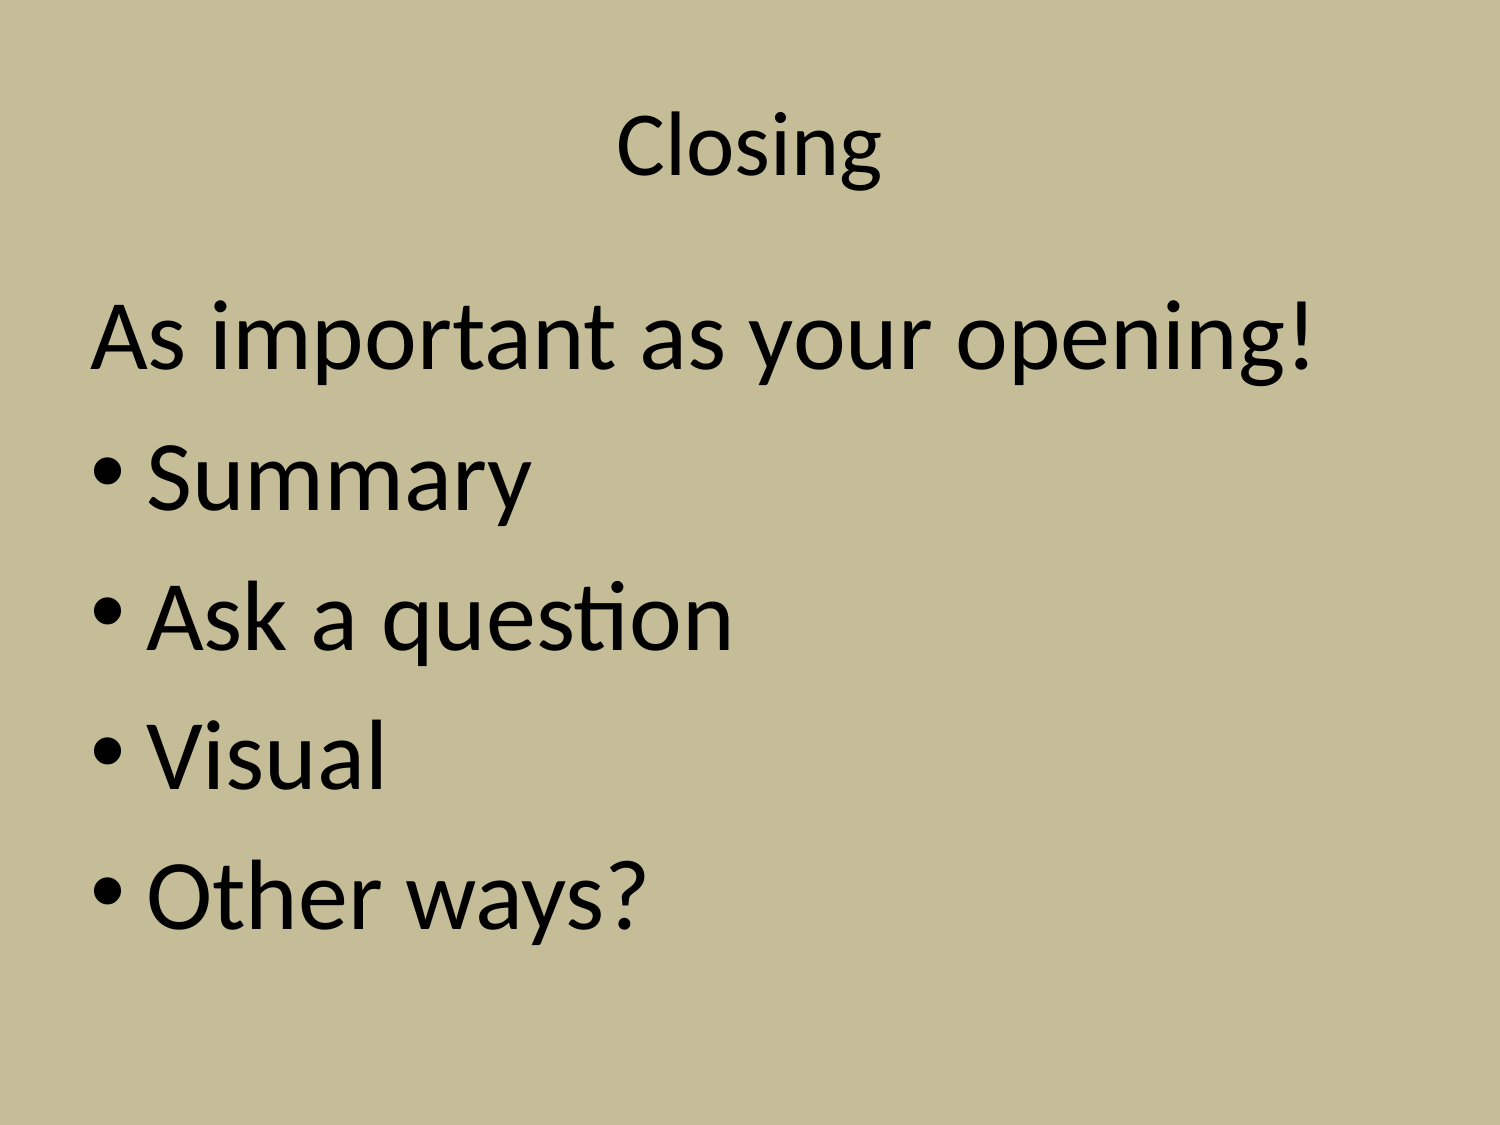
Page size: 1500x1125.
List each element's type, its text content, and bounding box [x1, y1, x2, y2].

list As important as your opening! Summary Ask a question Visual Other ways? [75, 262, 1425, 1005]
title Closing [75, 45, 1425, 233]
